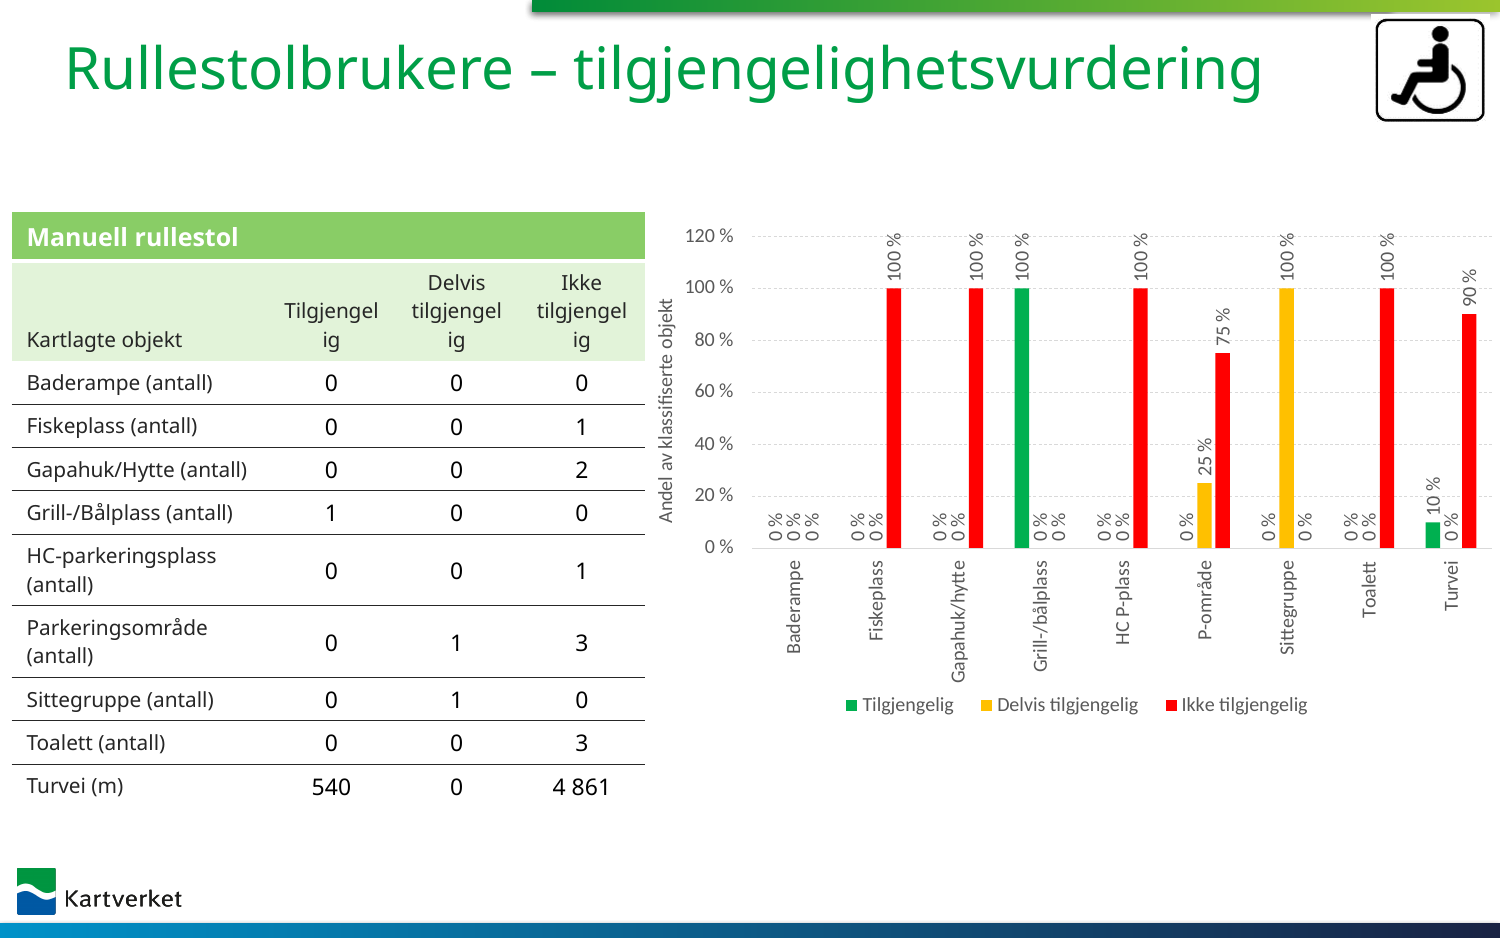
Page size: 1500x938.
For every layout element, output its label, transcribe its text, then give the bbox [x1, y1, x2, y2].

table_cell 0 [394, 491, 519, 534]
table_cell Ikke tilgjengelig [519, 263, 638, 361]
table_cell Parkeringsområde (antall) [12, 606, 269, 677]
table_cell 0 [394, 405, 519, 447]
table_cell 3 [519, 721, 645, 764]
table_cell 0 [394, 535, 519, 605]
table_header Manuell rullestol [12, 212, 645, 259]
table_cell 0 [394, 765, 519, 807]
table_cell Fiskeplass (antall) [12, 405, 269, 447]
table_cell 0 [394, 448, 519, 490]
table_cell Delvis tilgjengelig [394, 263, 519, 361]
table_cell Tilgjengelig [269, 263, 394, 361]
table_cell 0 [269, 405, 394, 447]
table_cell 0 [519, 361, 638, 404]
table_cell 0 [269, 535, 394, 605]
table_cell 3 [519, 606, 638, 677]
table_cell 0 [519, 678, 638, 720]
table_cell HC-parkeringsplass (antall) [12, 535, 269, 605]
table_cell 0 [519, 491, 638, 534]
table_cell 2 [519, 448, 638, 490]
table_cell Toalett (antall) [12, 721, 269, 764]
table_cell 1 [519, 535, 638, 605]
table_cell 0 [394, 721, 519, 764]
table_cell 4 861 [519, 765, 645, 807]
table_cell 0 [269, 678, 394, 720]
picture [1371, 13, 1491, 127]
table_cell 0 [269, 361, 394, 404]
table_cell Gapahuk/Hytte (antall) [12, 448, 269, 490]
table_cell Kartlagte objekt [12, 263, 269, 361]
table_cell 1 [394, 606, 519, 677]
table_cell 0 [394, 361, 519, 404]
table_cell Grill-/Bålplass (antall) [12, 491, 269, 534]
table_cell Baderampe (antall) [12, 361, 269, 404]
text_box Rullestolbrukere – tilgjengelighetsvurdering [49, 12, 1372, 109]
table_cell Turvei (m) [12, 765, 269, 807]
table_cell 1 [269, 491, 394, 534]
table_cell 1 [519, 405, 638, 447]
table_cell 0 [269, 606, 394, 677]
table_cell Sittegruppe (antall) [12, 678, 269, 720]
table_cell 1 [394, 678, 519, 720]
table_cell 0 [269, 721, 394, 764]
table_cell 0 [269, 448, 394, 490]
picture [643, 218, 1500, 728]
table_cell 540 [269, 765, 394, 807]
